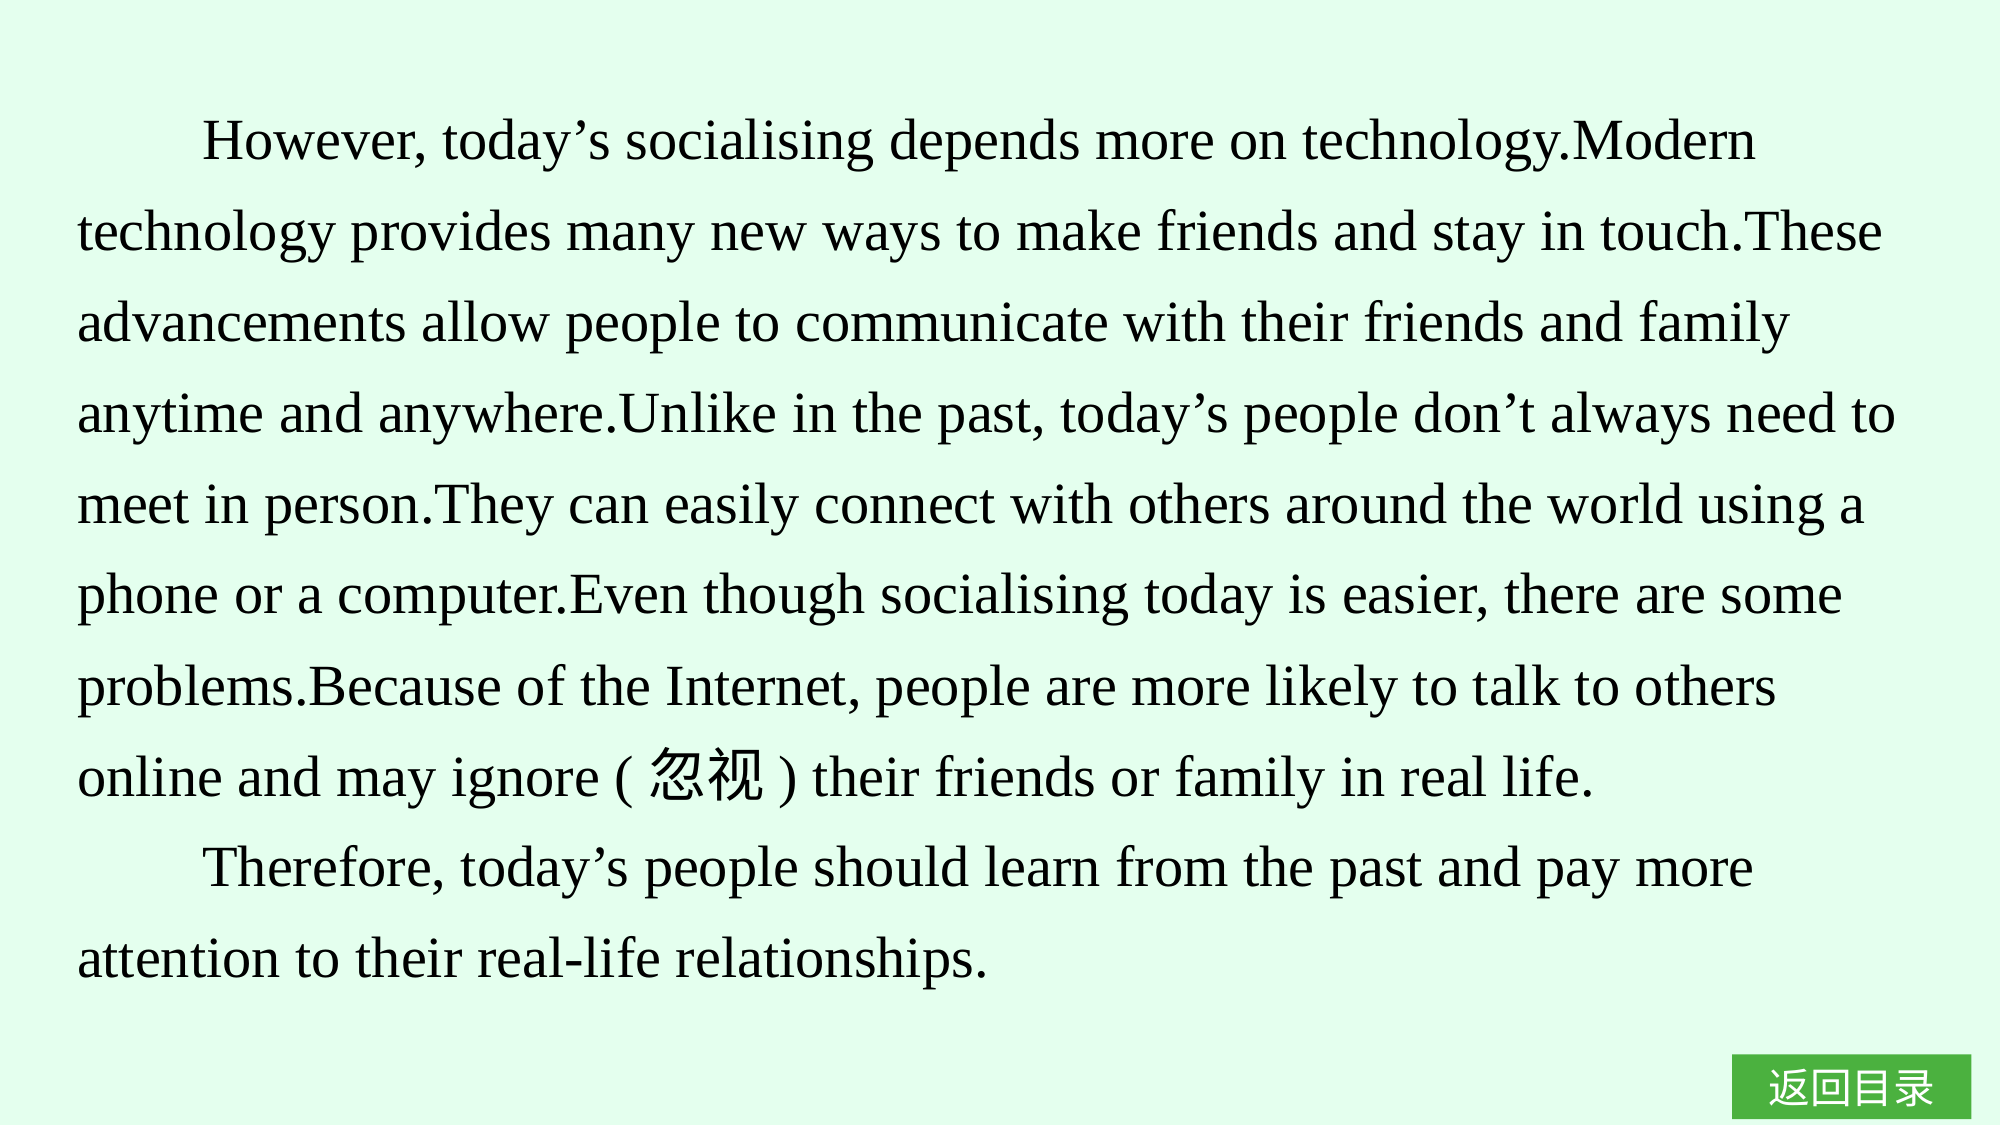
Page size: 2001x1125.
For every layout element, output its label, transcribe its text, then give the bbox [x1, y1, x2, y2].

text_box However, today’s socialising depends more on technology.Modern technology provides many new ways to make friends and stay in touch.These advancements allow people to communicate with their friends and family anytime and anywhere.Unlike in the past, today’s people don’t always need to meet in person.They can easily connect with others around the world using a phone or a computer.Even though socialising today is easier, there are some problems.Because of the Internet, people are more likely to talk to others online and may ignore (忽视) their friends or family in real life. Therefore, today’s people should learn from the past and pay more attention to their real-life relationships. [62, 72, 1938, 997]
